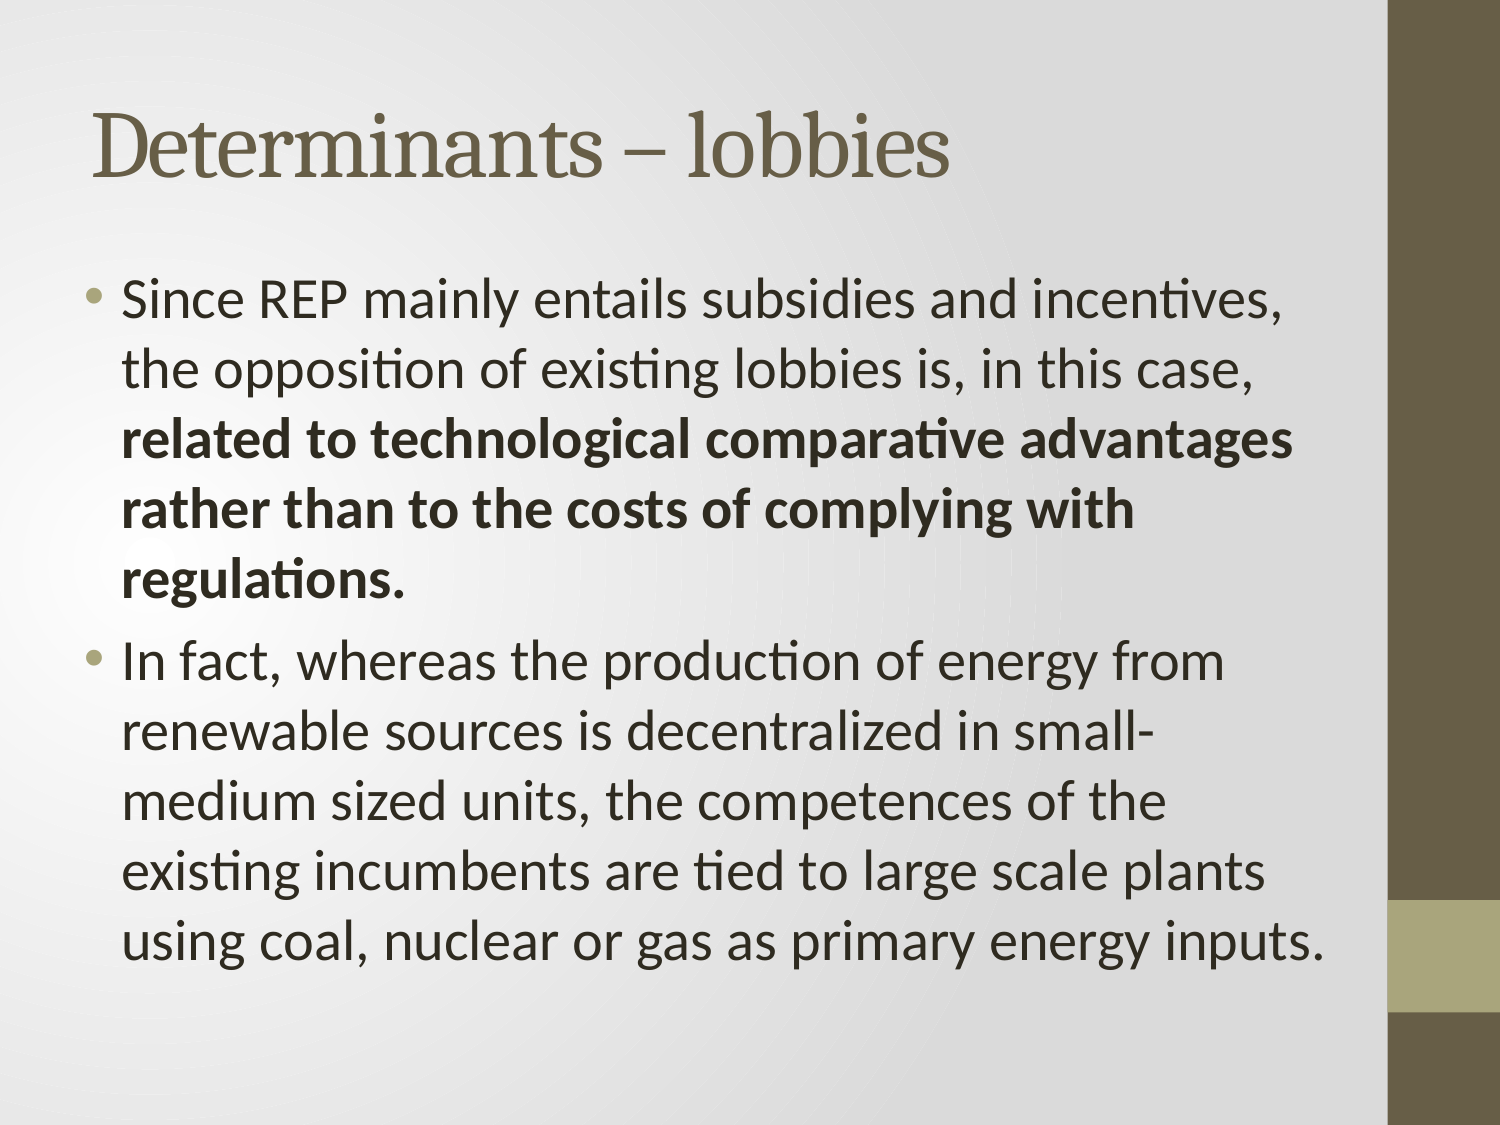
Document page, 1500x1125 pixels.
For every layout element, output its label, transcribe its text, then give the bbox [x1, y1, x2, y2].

title Determinants – lobbies [75, 45, 1325, 233]
list Since REP mainly entails subsidies and incentives, the opposition of existing lobbies is, in this case, related to technological comparative advantages rather than to the costs of complying with regulations. In fact, whereas the production of energy from renewable sources is decentralized in small-medium sized units, the competences of the existing incumbents are tied to large scale plants using coal, nuclear or gas as primary energy inputs. [50, 252, 1366, 1094]
